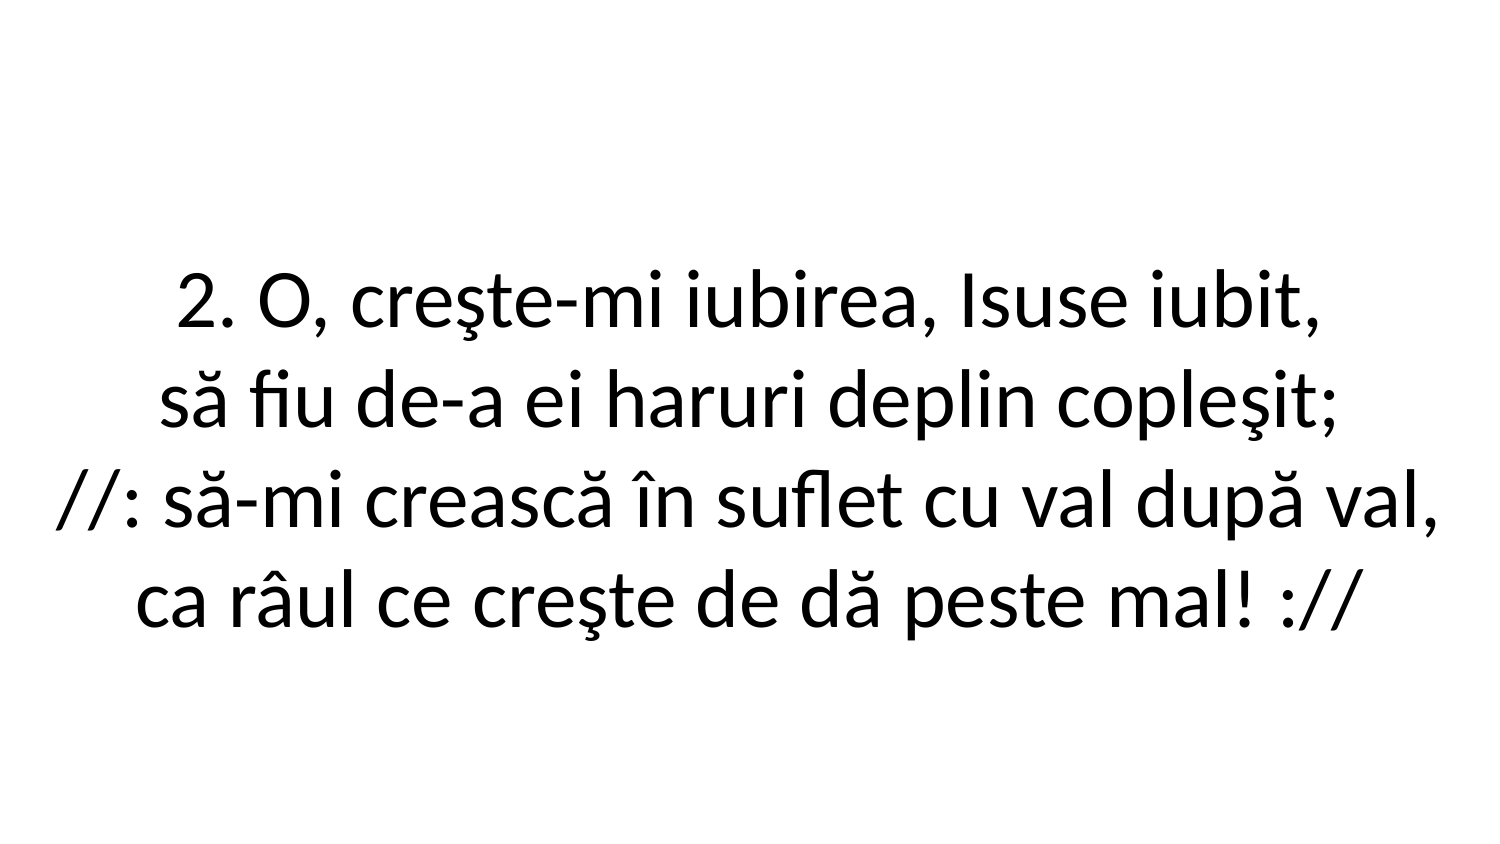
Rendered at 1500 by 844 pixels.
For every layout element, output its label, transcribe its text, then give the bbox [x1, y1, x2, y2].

text_box 2. O, creşte-mi iubirea, Isuse iubit, să fiu de-a ei haruri deplin copleşit; //: să-mi crească în suflet cu val după val, ca râul ce creşte de dă peste mal! :// [42, 192, 1458, 652]
